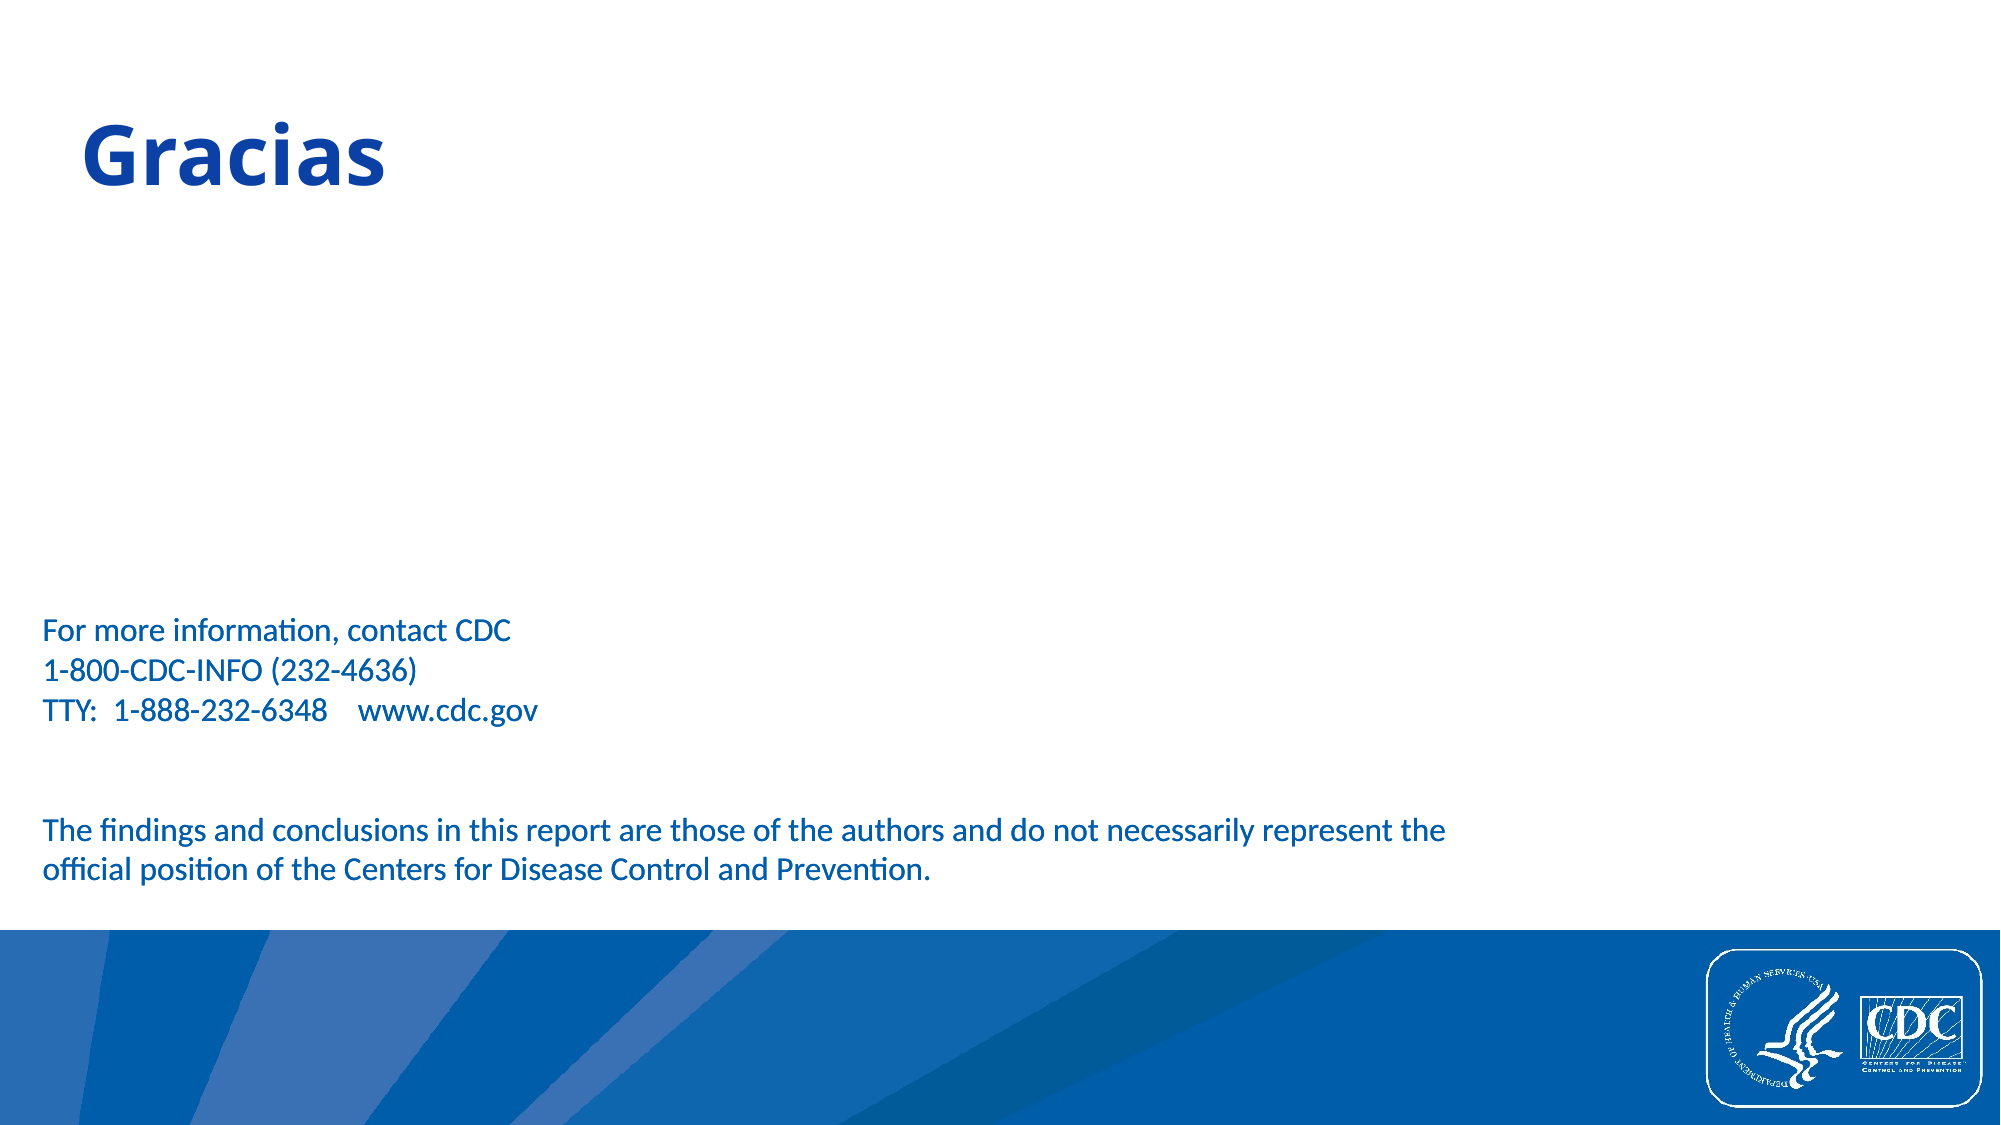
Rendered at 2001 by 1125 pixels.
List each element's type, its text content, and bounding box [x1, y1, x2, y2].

title Gracias [65, 94, 1791, 313]
picture [0, 930, 2000, 1125]
